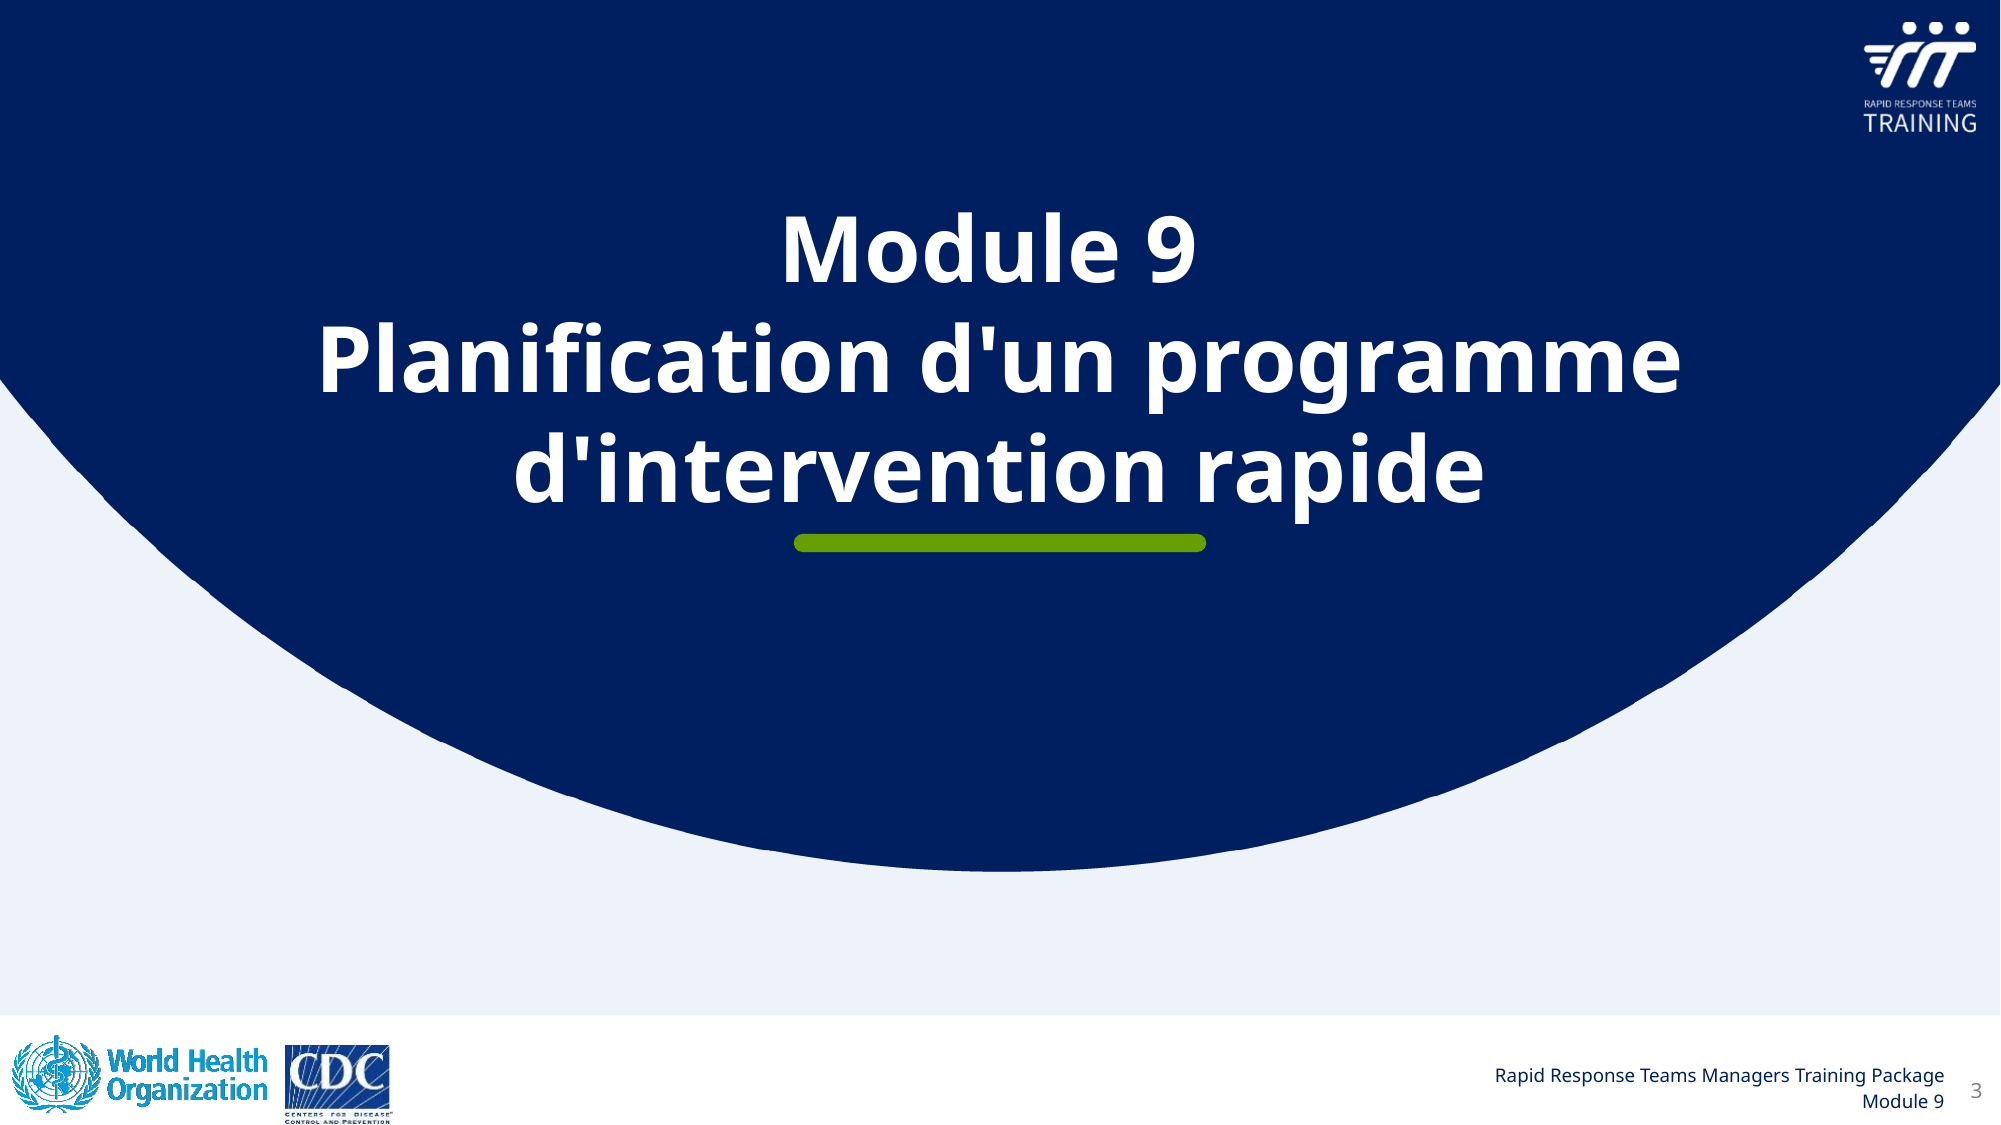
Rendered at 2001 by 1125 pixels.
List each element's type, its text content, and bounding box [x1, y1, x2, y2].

picture [36, 1035, 267, 1113]
text_box [793, 533, 1207, 553]
picture [0, 0, 2001, 904]
text_box Module 9 Planification d'un programme d'intervention rapide [0, 182, 2000, 528]
picture [12, 1084, 46, 1113]
picture [50, 1109, 62, 1113]
picture [46, 1056, 54, 1061]
picture [43, 1088, 54, 1094]
picture [285, 1045, 393, 1124]
picture [38, 1044, 53, 1052]
picture [28, 1054, 36, 1077]
picture [38, 1092, 54, 1100]
picture [34, 1058, 41, 1077]
slide_number 3 [1953, 1070, 2000, 1124]
picture [12, 1035, 53, 1067]
